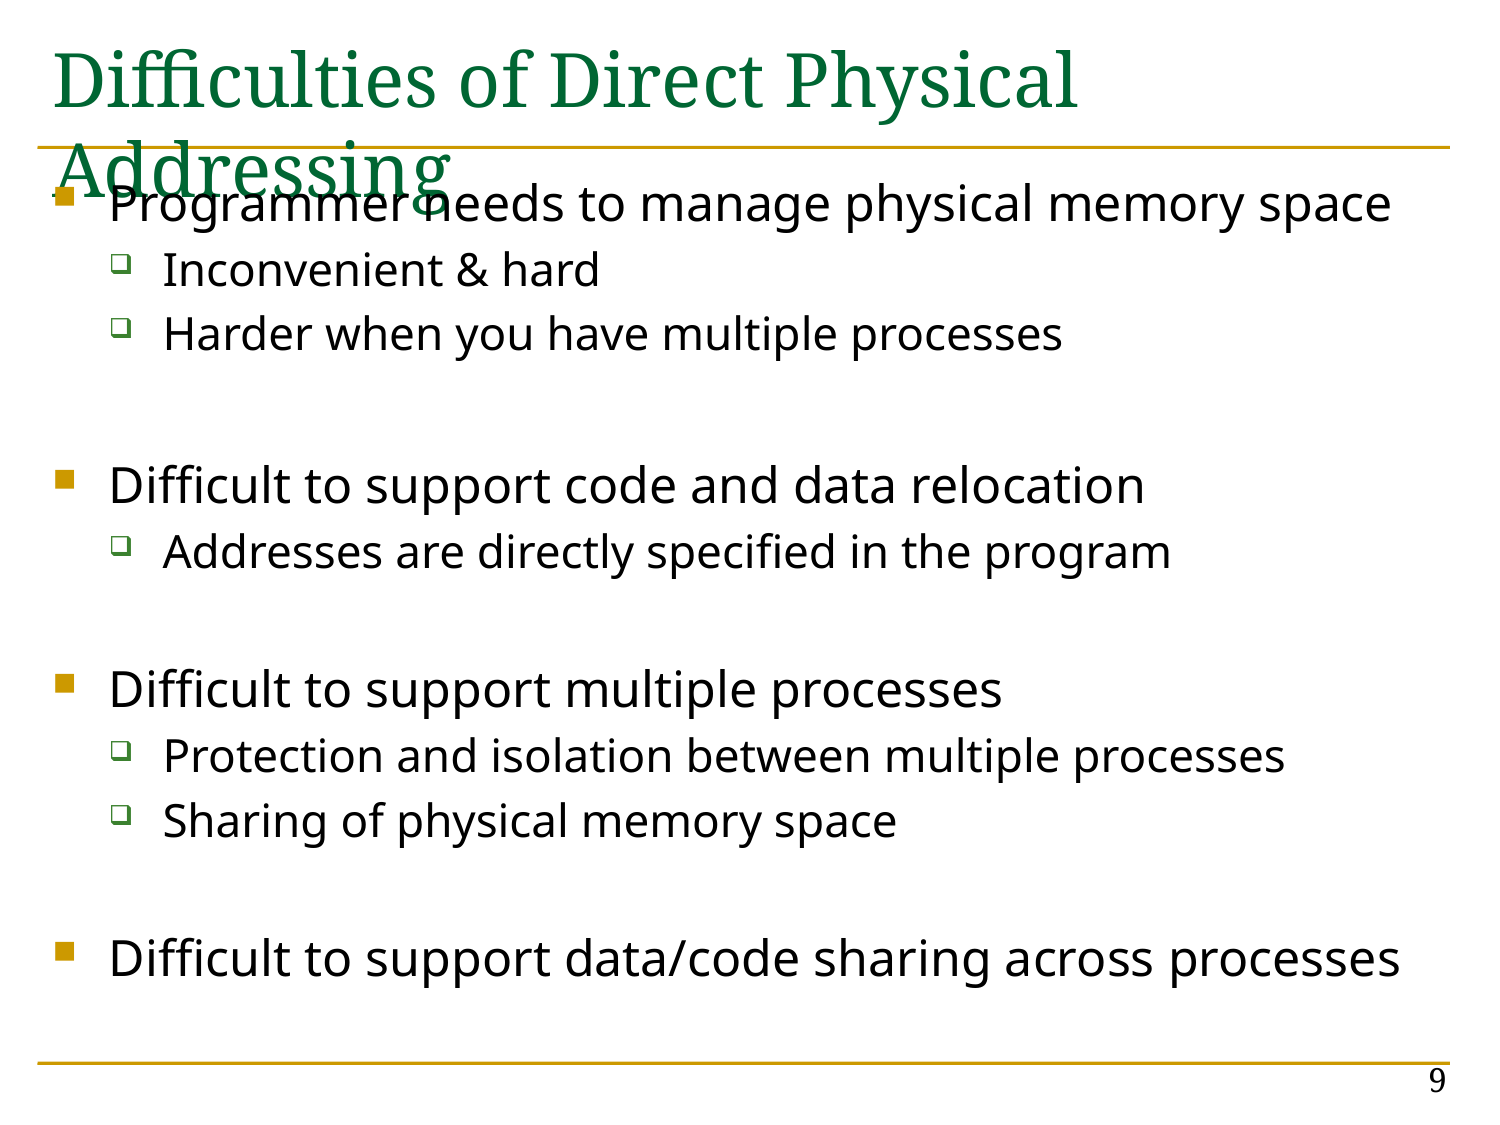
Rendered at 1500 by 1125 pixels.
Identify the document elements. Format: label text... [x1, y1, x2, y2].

list Programmer needs to manage physical memory space Inconvenient & hard Harder when you have multiple processes Difficult to support code and data relocation Addresses are directly specified in the program Difficult to support multiple processes Protection and isolation between multiple processes Sharing of physical memory space Difficult to support data/code sharing across processes [37, 163, 1450, 1016]
title Difficulties of Direct Physical Addressing [37, 24, 1500, 200]
slide_number 9 [1111, 1036, 1462, 1112]
